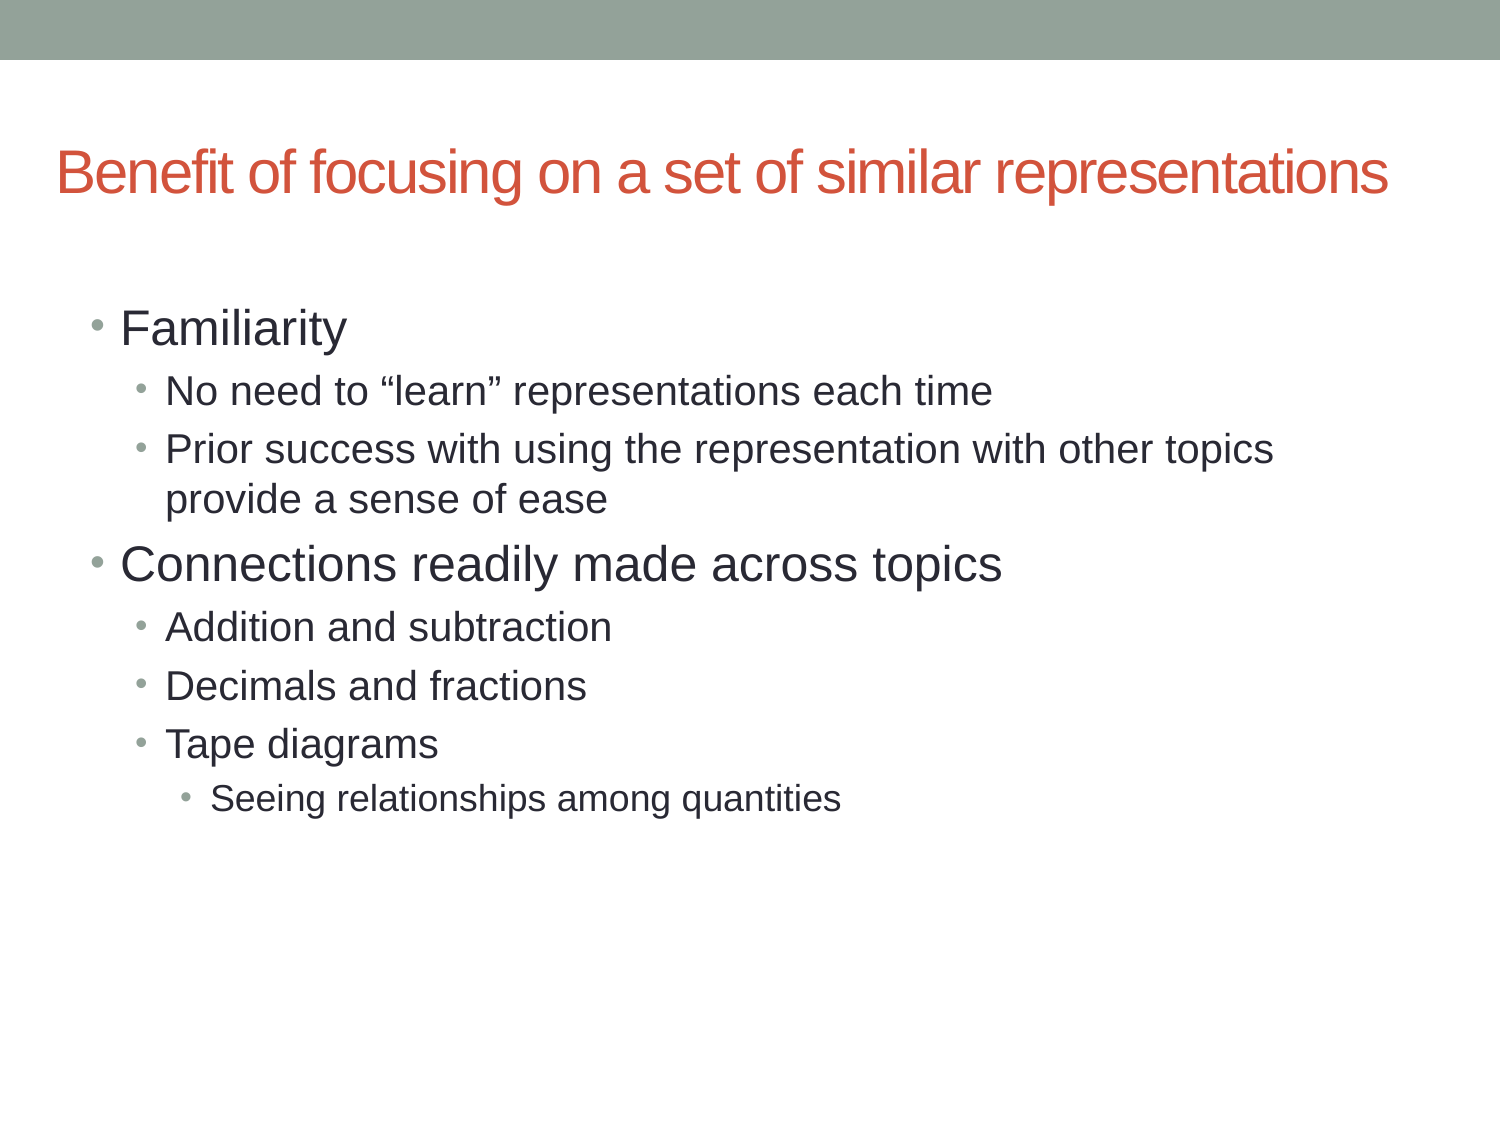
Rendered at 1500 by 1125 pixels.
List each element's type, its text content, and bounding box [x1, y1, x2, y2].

list Familiarity No need to “learn” representations each time Prior success with using the representation with other topics provide a sense of ease Connections readily made across topics Addition and subtraction Decimals and fractions Tape diagrams Seeing relationships among quantities [75, 287, 1425, 1063]
title Benefit of focusing on a set of similar representations [40, 87, 1425, 250]
